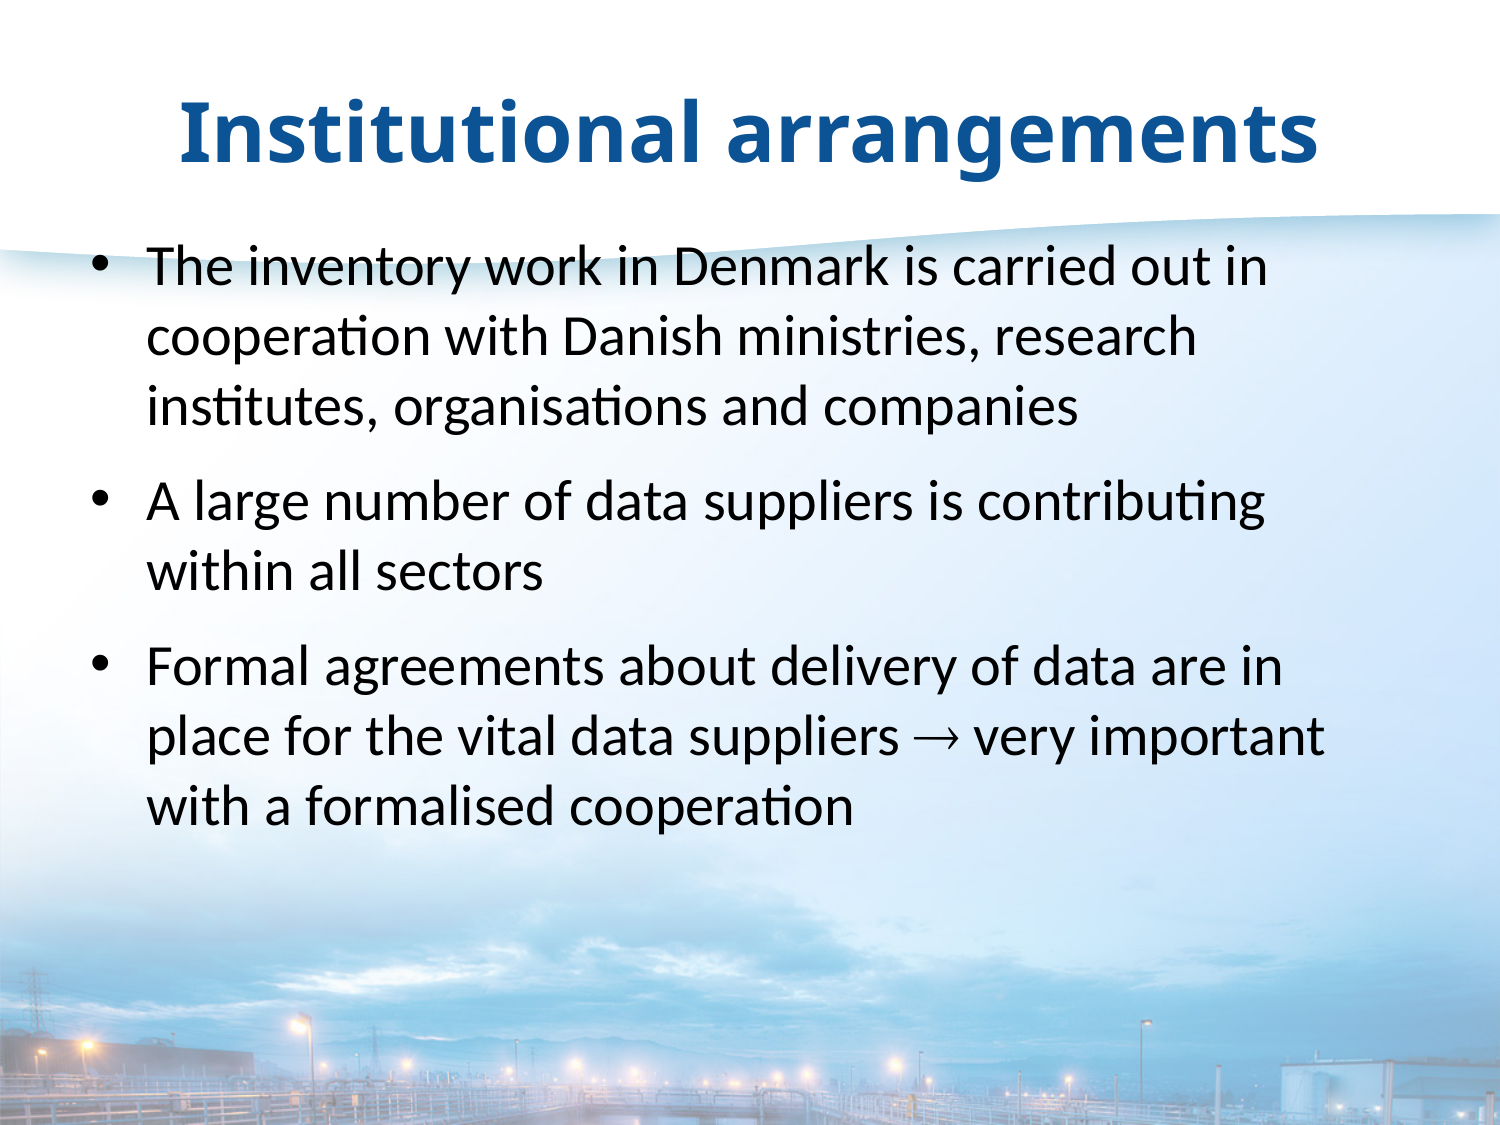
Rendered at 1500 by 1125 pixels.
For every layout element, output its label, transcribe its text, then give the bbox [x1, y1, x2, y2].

picture [0, 215, 1500, 1125]
list The inventory work in Denmark is carried out in cooperation with Danish ministries, research institutes, organisations and companies A large number of data suppliers is contributing within all sectors Formal agreements about delivery of data are in place for the vital data suppliers  very important with a formalised cooperation [75, 219, 1425, 1047]
title Institutional arrangements [75, 45, 1425, 219]
